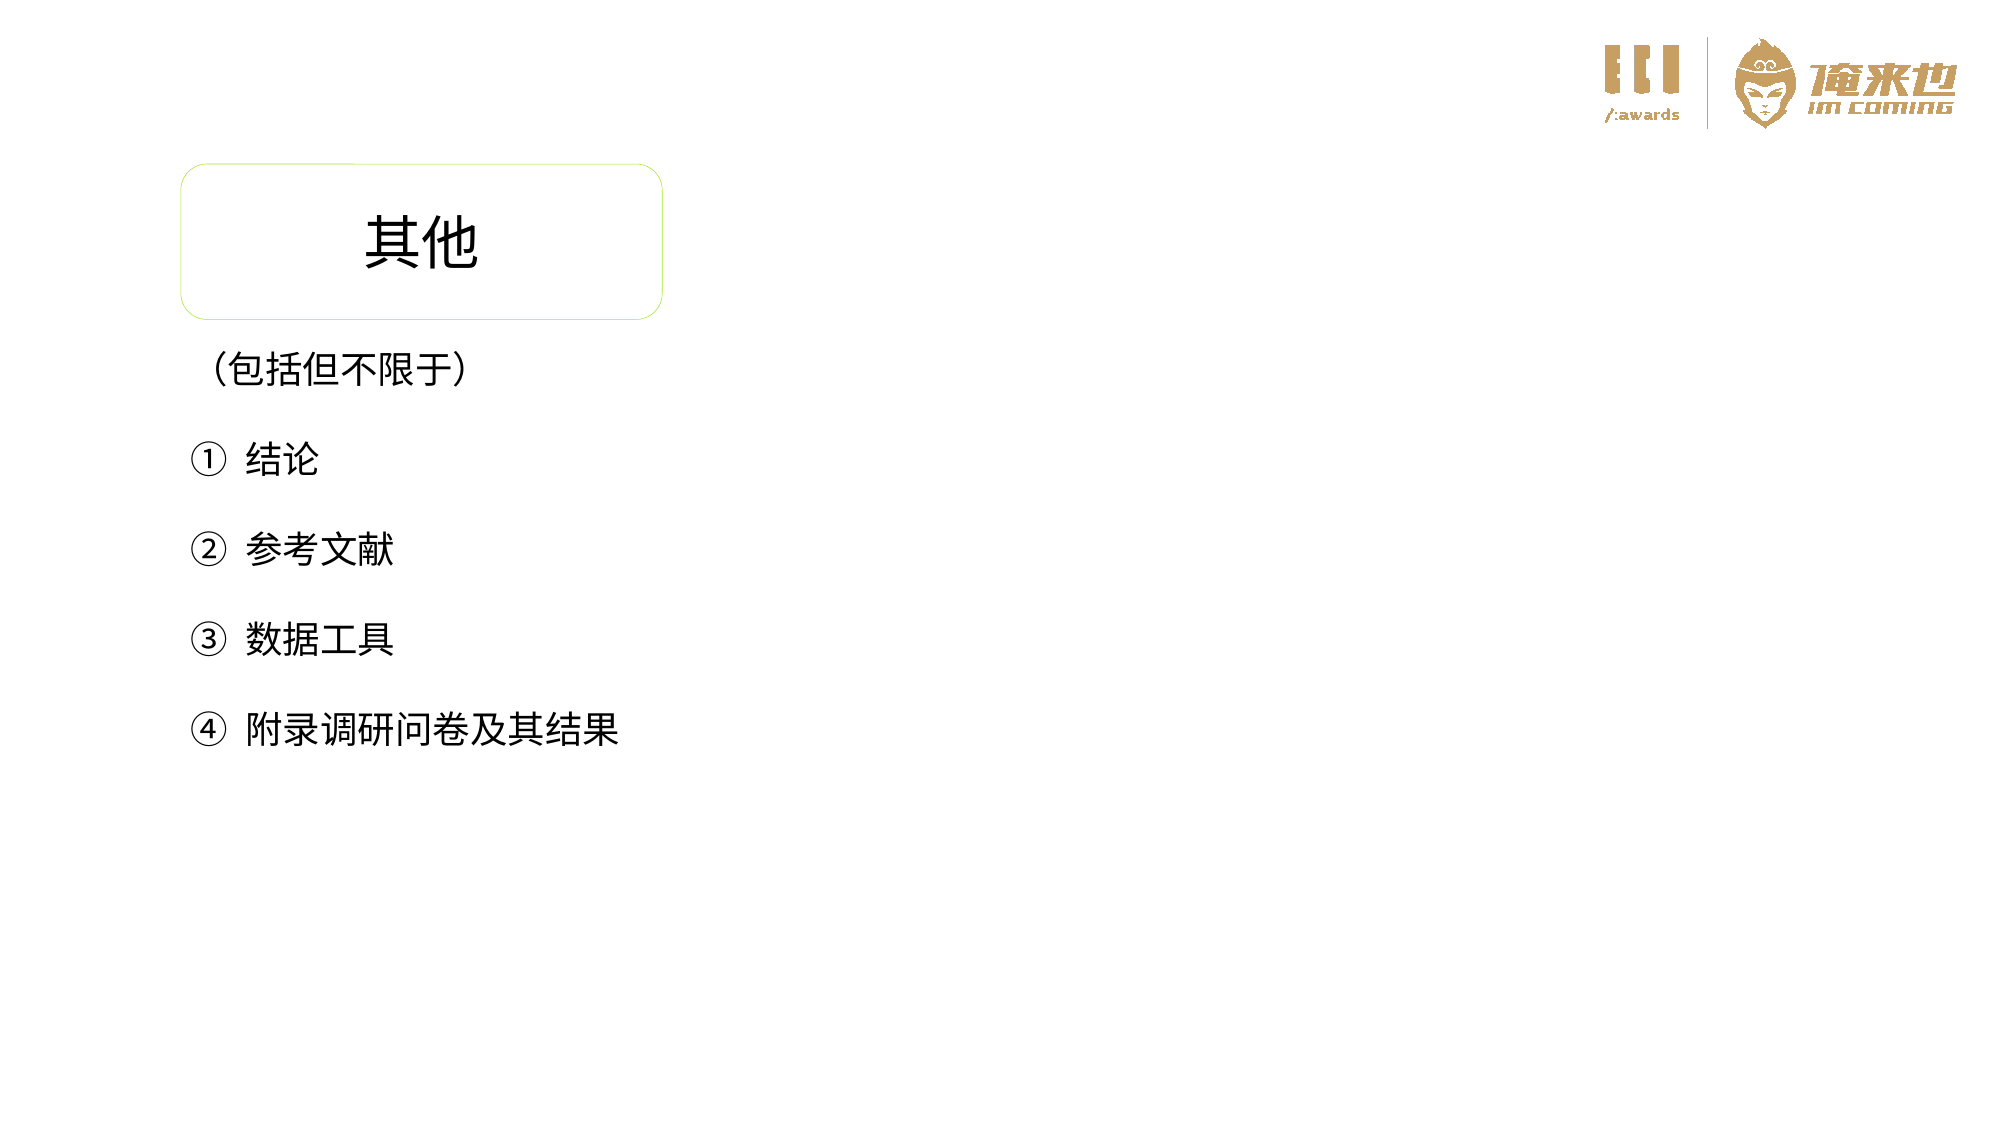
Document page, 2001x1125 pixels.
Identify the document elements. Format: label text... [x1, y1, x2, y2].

text_box （包括但不限于） ① 结论 ② 参考文献 ③ 数据工具 ④ 附录调研问卷及其结果 [175, 338, 1176, 758]
picture [1605, 37, 1957, 129]
text_box 其他 [179, 162, 664, 321]
